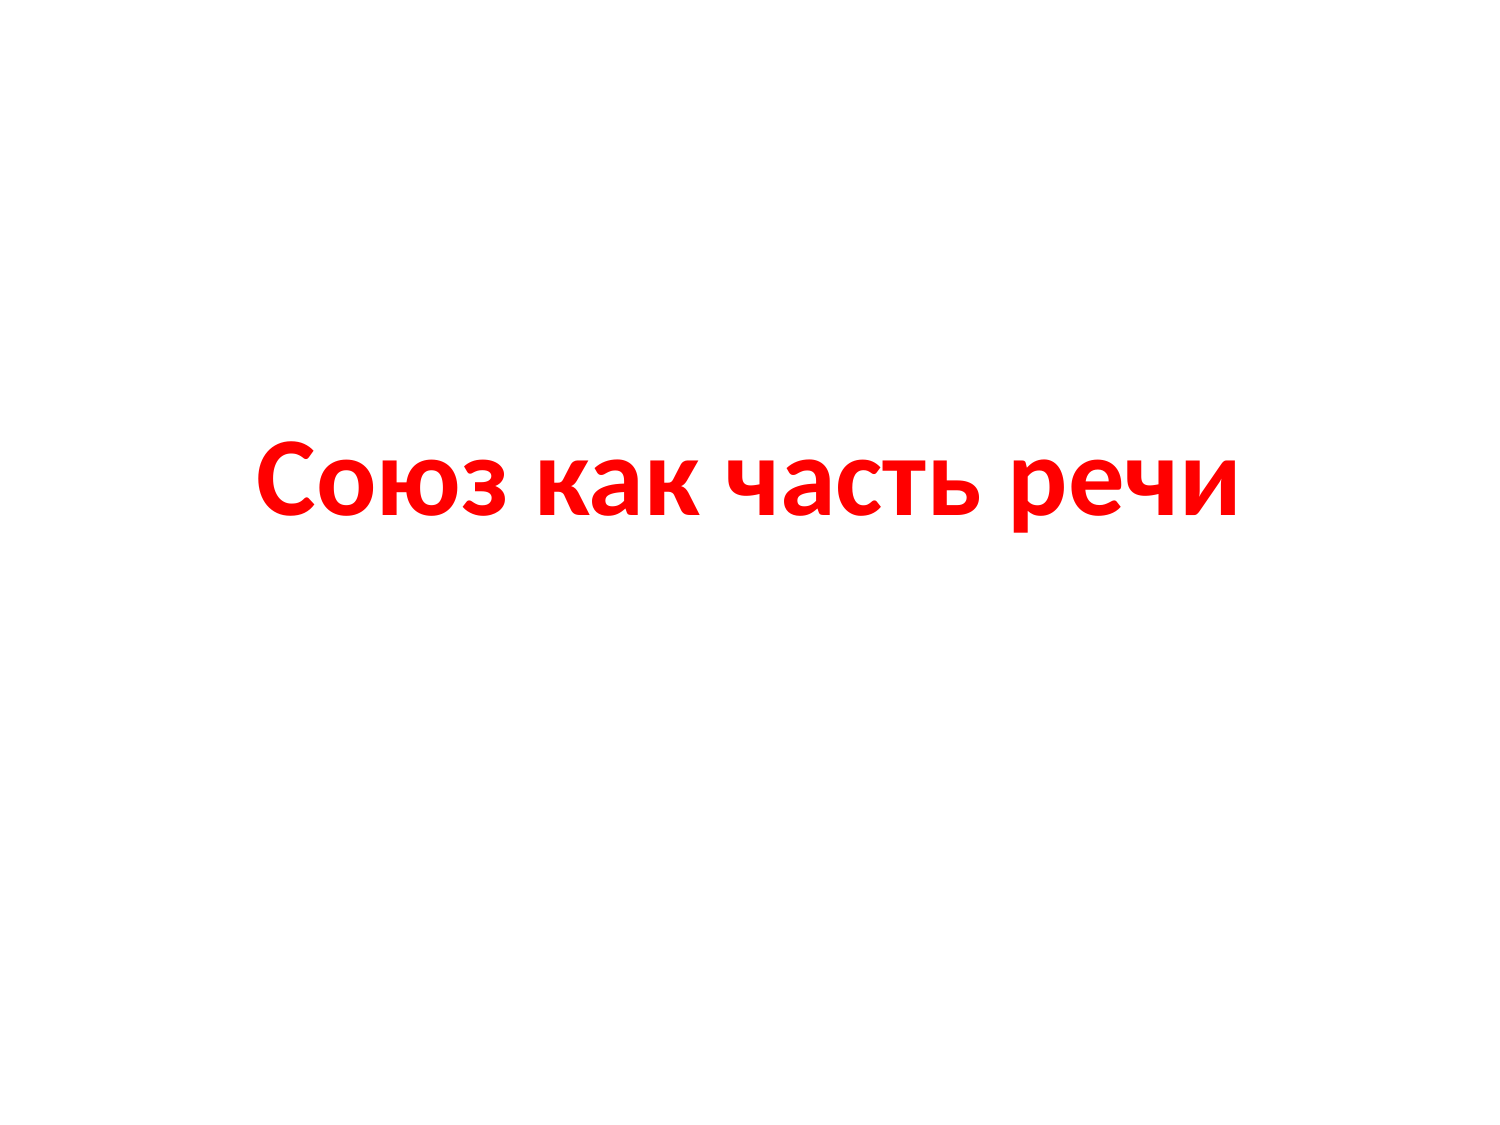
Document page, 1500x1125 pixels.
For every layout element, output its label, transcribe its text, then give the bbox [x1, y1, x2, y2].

title Союз как часть речи [112, 349, 1388, 591]
